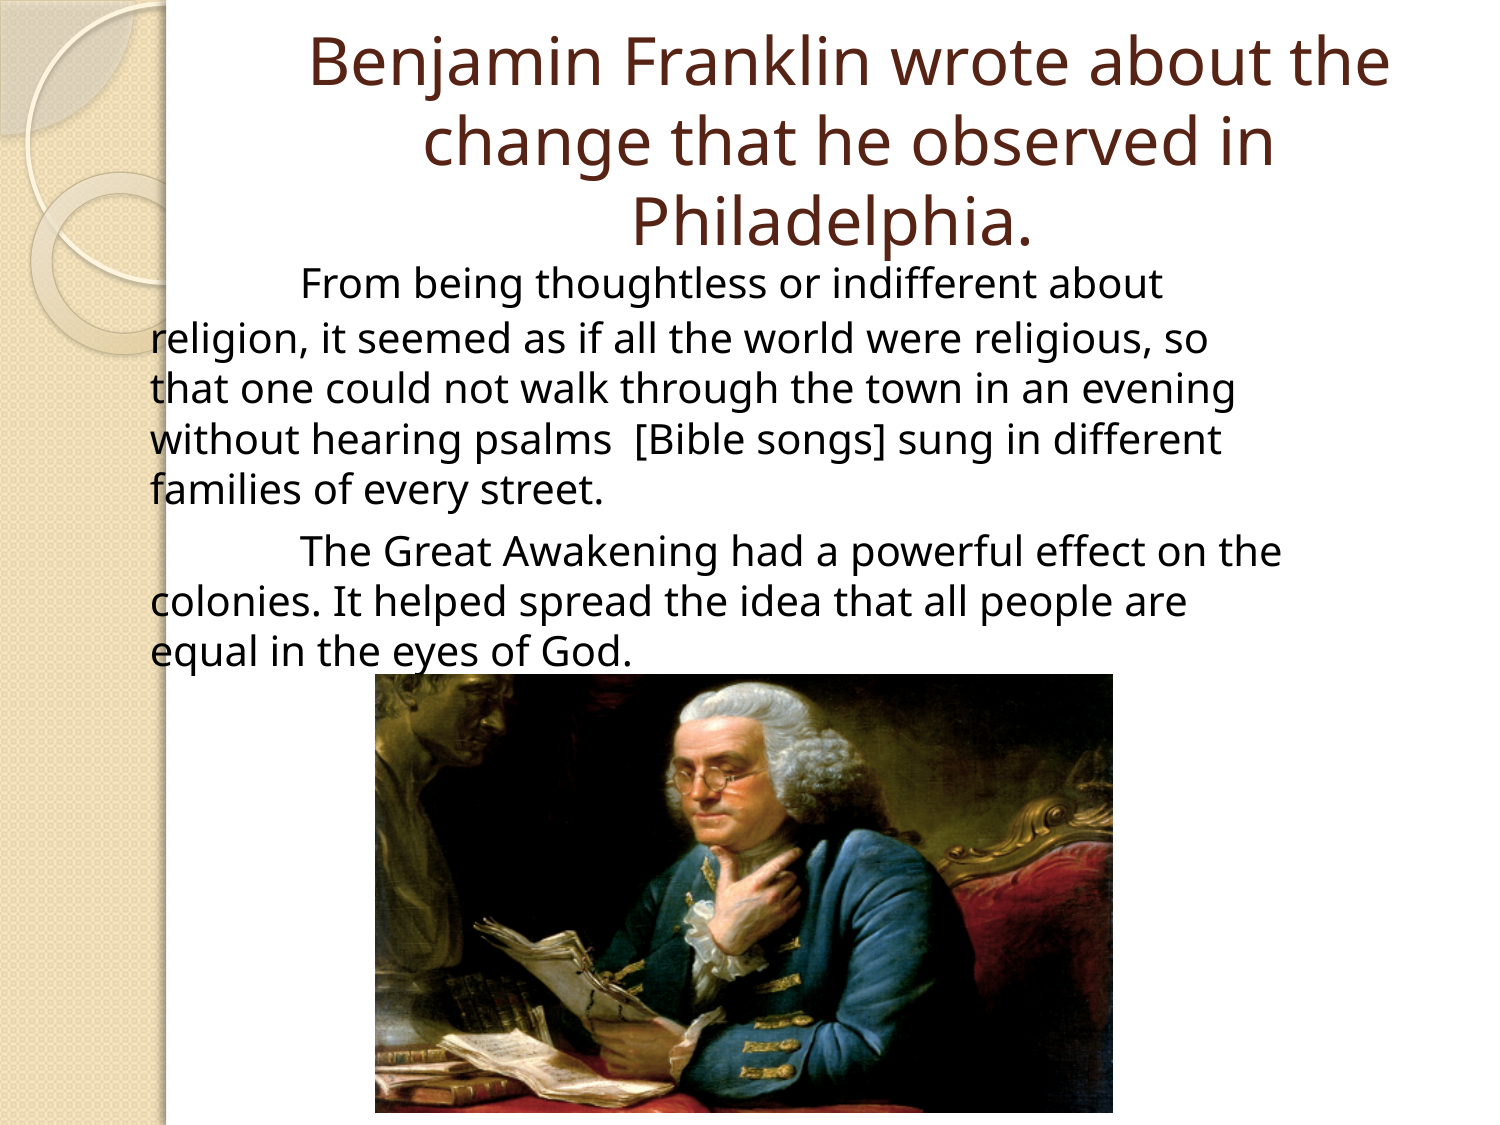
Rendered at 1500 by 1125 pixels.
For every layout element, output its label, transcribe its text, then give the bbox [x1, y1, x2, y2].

list From being thoughtless or indifferent about religion, it seemed as if all the world were religious, so that one could not walk through the town in an evening without hearing psalms [Bible songs] sung in different families of every street. The Great Awakening had a powerful effect on the colonies. It helped spread the idea that all people are equal in the eyes of God. [75, 224, 1300, 675]
picture [374, 674, 1113, 1113]
title Benjamin Franklin wrote about the change that he observed in Philadelphia. [235, 45, 1466, 233]
